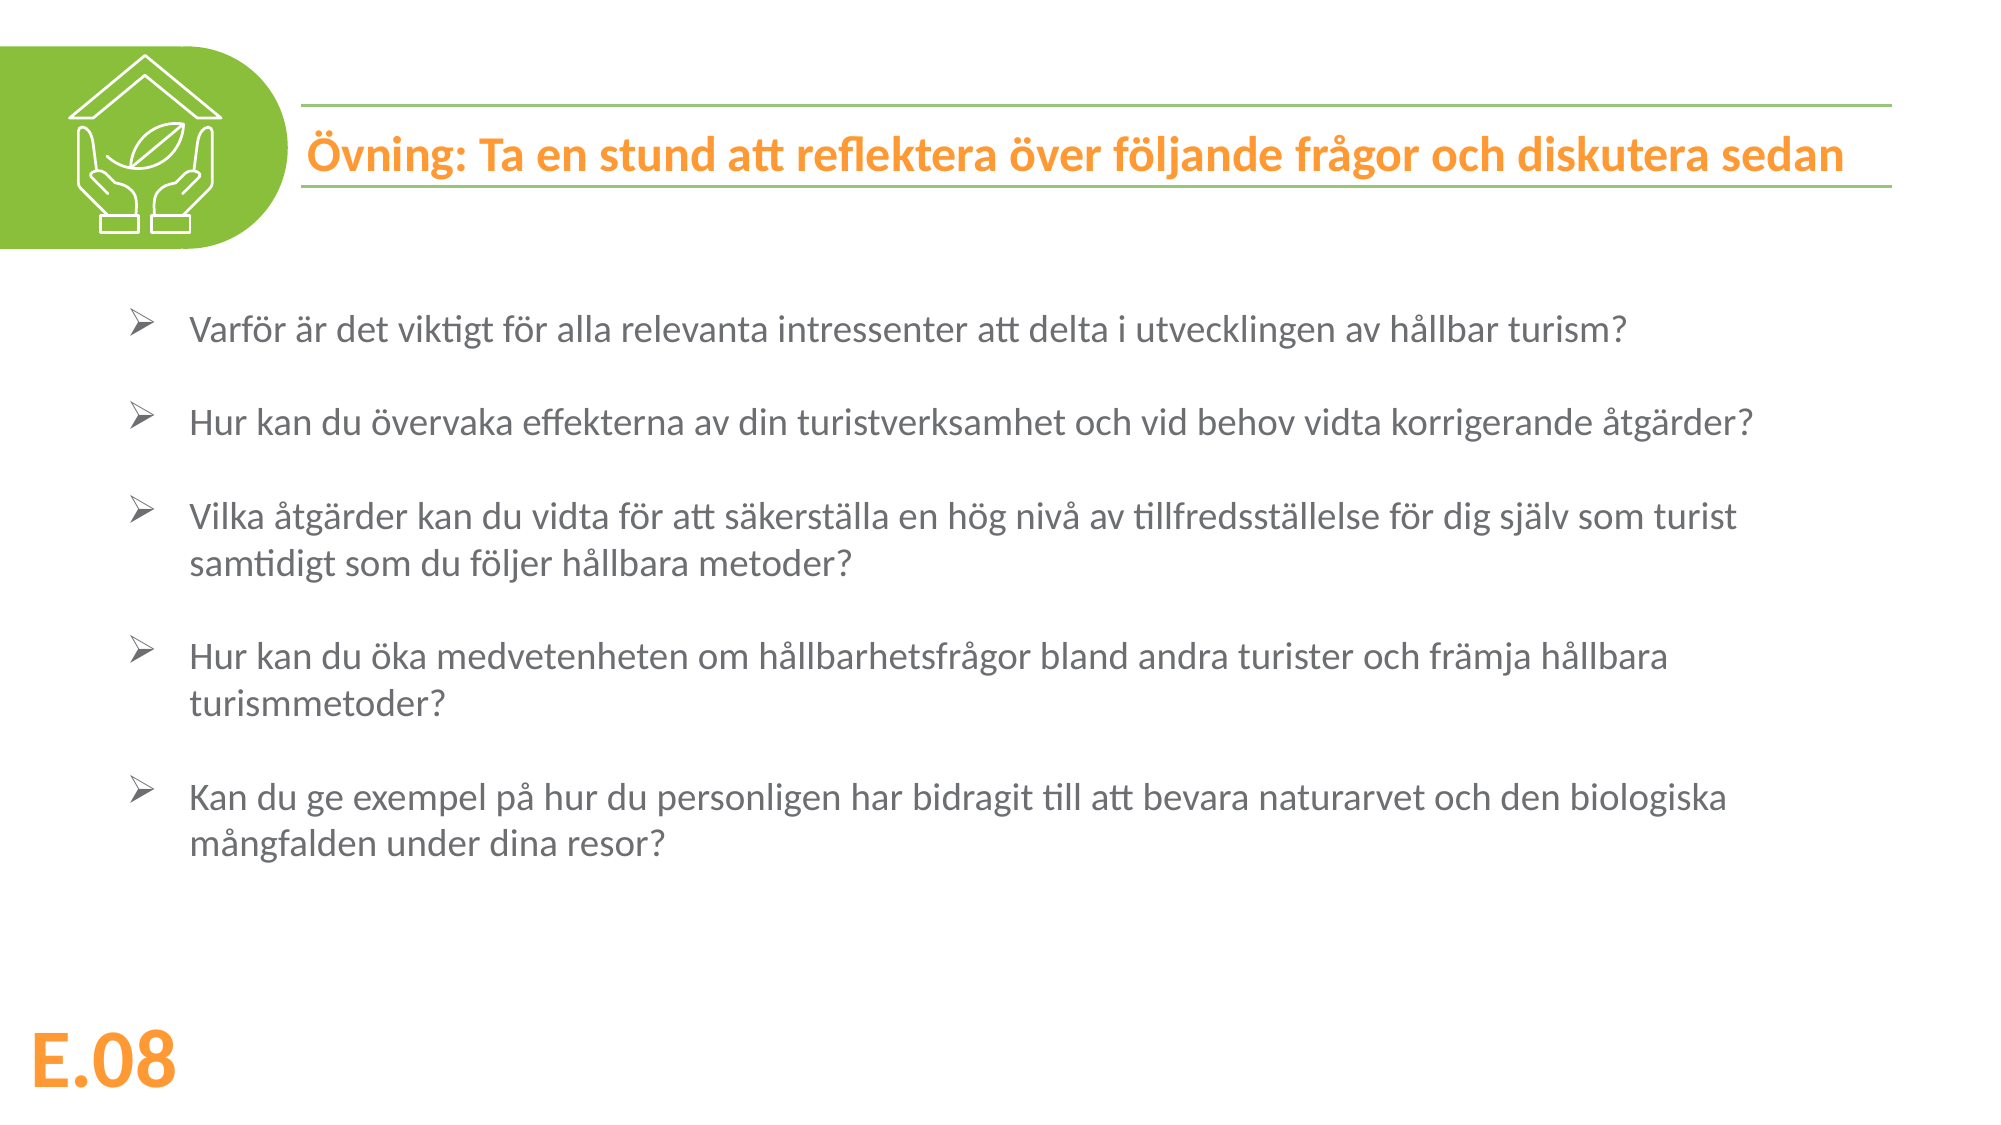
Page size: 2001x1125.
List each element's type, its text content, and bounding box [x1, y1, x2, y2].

text_box [0, 46, 288, 249]
list Övning: Ta en stund att reflektera över följande frågor och diskutera sedan [287, 92, 1893, 265]
list Varför är det viktigt för alla relevanta intressenter att delta i utvecklingen av hållbar turism? Hur kan du övervaka effekterna av din turistverksamhet och vid behov vidta korrigerande åtgärder? Vilka åtgärder kan du vidta för att säkerställa en hög nivå av tillfredsställelse för dig själv som turist samtidigt som du följer hållbara metoder? Hur kan du öka medvetenheten om hållbarhetsfrågor bland andra turister och främja hållbara turismmetoder? Kan du ge exempel på hur du personligen har bidragit till att bevara naturarvet och den biologiska mångfalden under dina resor? [106, 283, 1904, 998]
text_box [68, 54, 222, 233]
text_box E.08 [10, 1019, 298, 1125]
